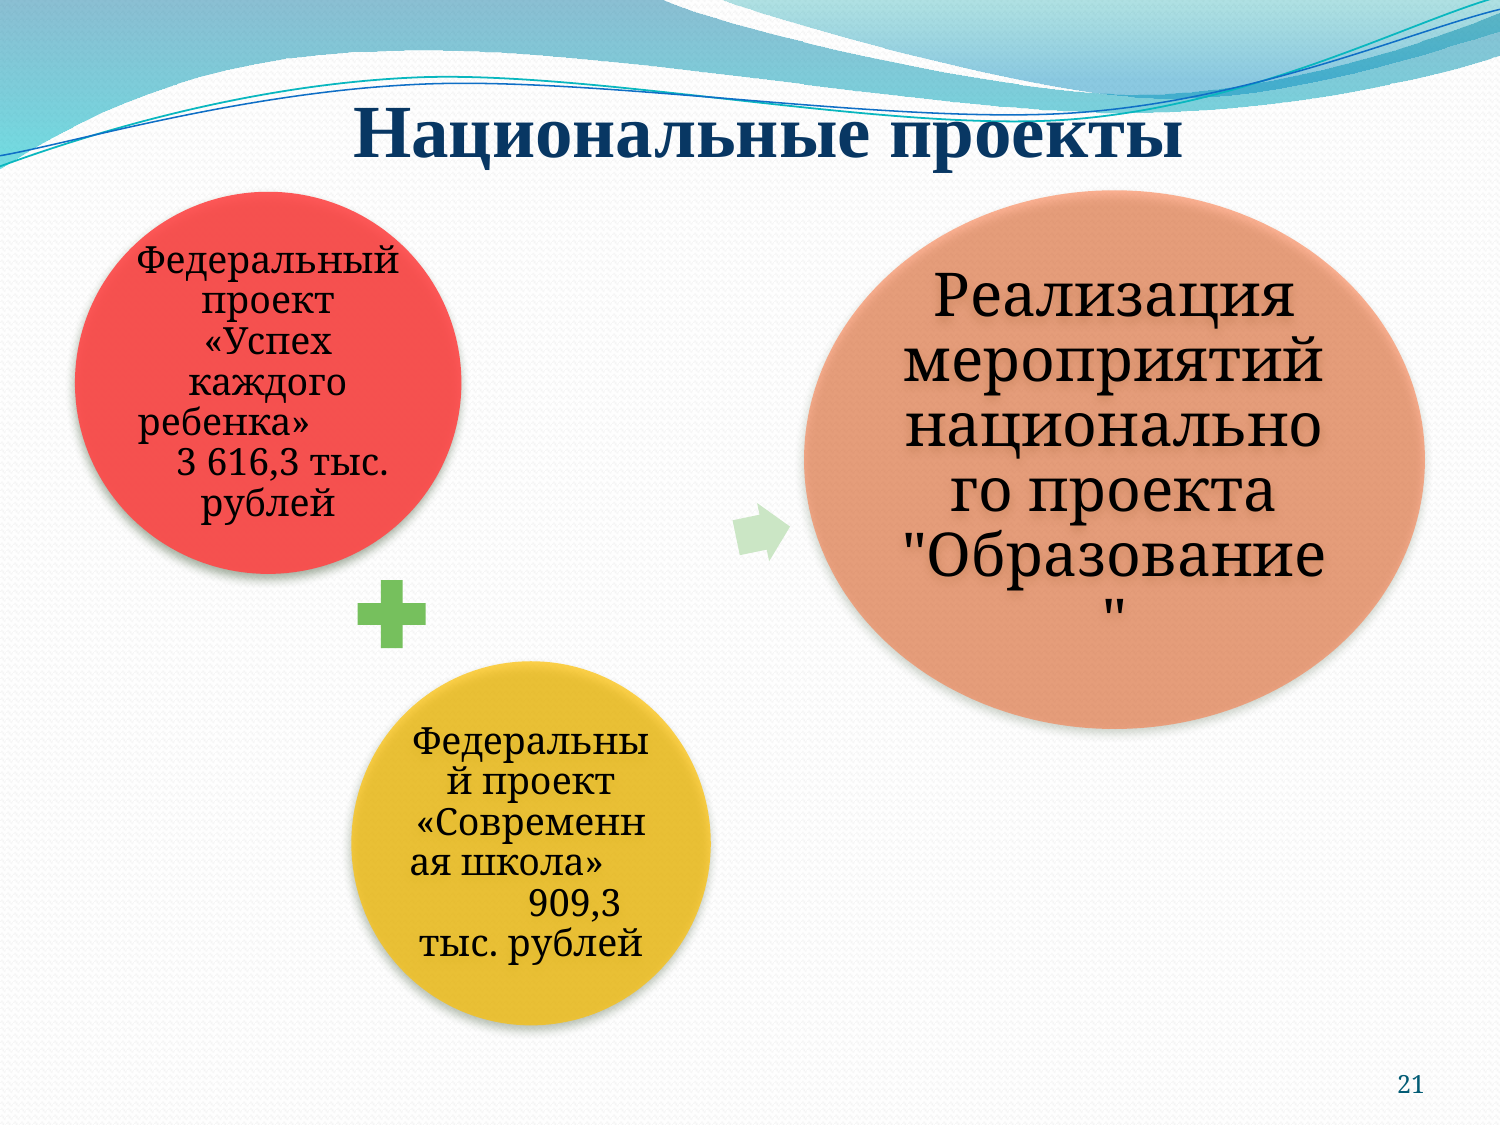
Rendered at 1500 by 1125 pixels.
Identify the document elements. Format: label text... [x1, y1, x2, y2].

title Национальные проекты [112, 115, 1425, 172]
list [74, 172, 1426, 1038]
slide_number 21 [1299, 1049, 1425, 1103]
